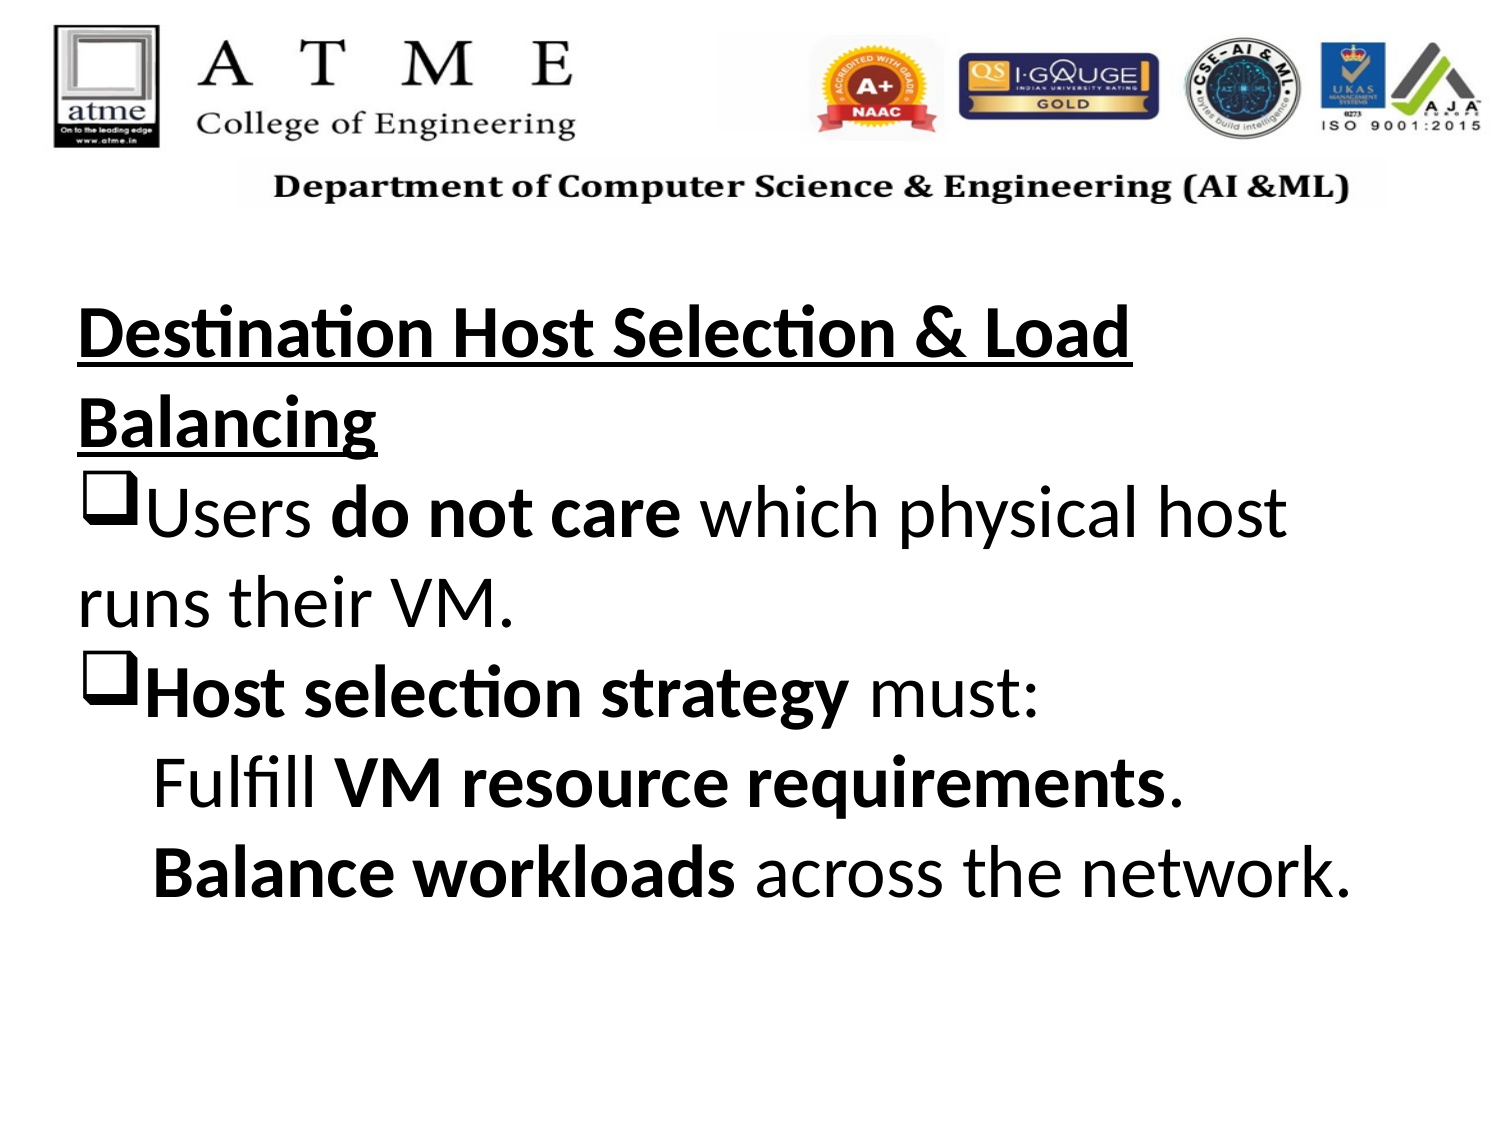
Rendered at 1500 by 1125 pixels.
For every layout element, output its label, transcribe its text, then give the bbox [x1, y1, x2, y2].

picture [24, 0, 1500, 226]
text_box Destination Host Selection & Load Balancing Users do not care which physical host runs their VM. Host selection strategy must: Fulfill VM resource requirements. Balance workloads across the network. [62, 274, 1450, 920]
